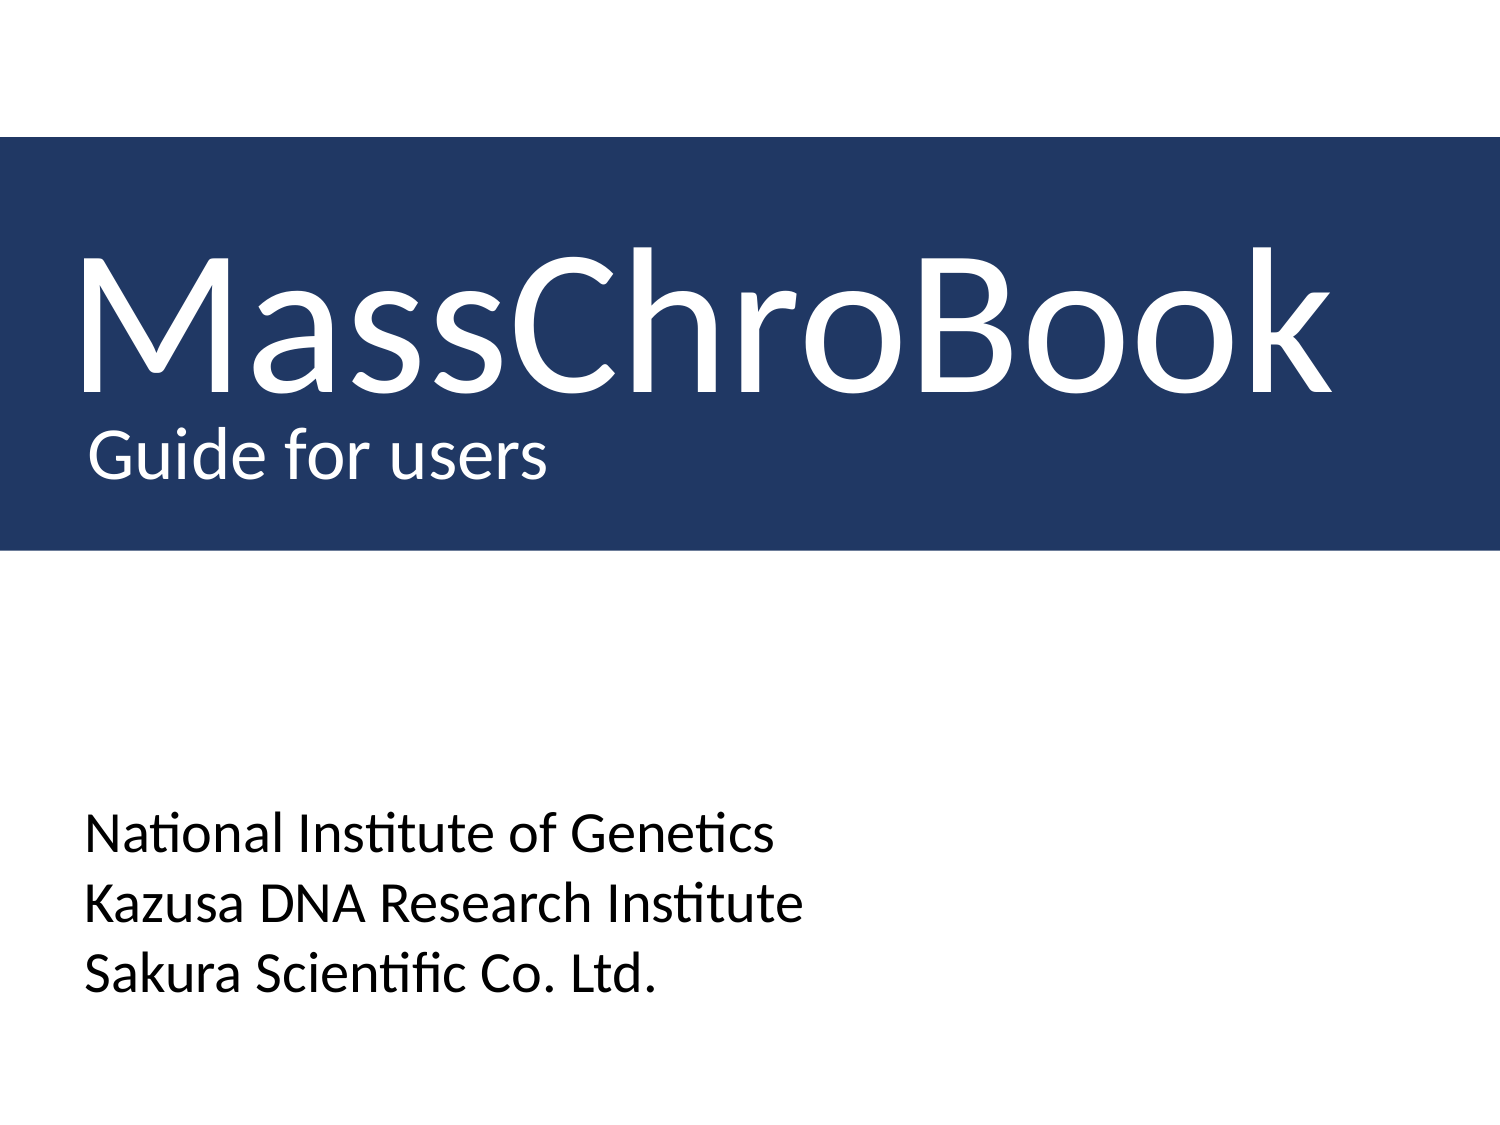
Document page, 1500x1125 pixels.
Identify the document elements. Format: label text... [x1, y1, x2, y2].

text_box National Institute of Genetics Kazusa DNA Research Institute Sakura Scientific Co. Ltd. [70, 786, 1149, 1012]
text_box [0, 135, 1500, 553]
text_box MassChroBook [53, 176, 1459, 442]
text_box Guide for users [72, 397, 564, 502]
